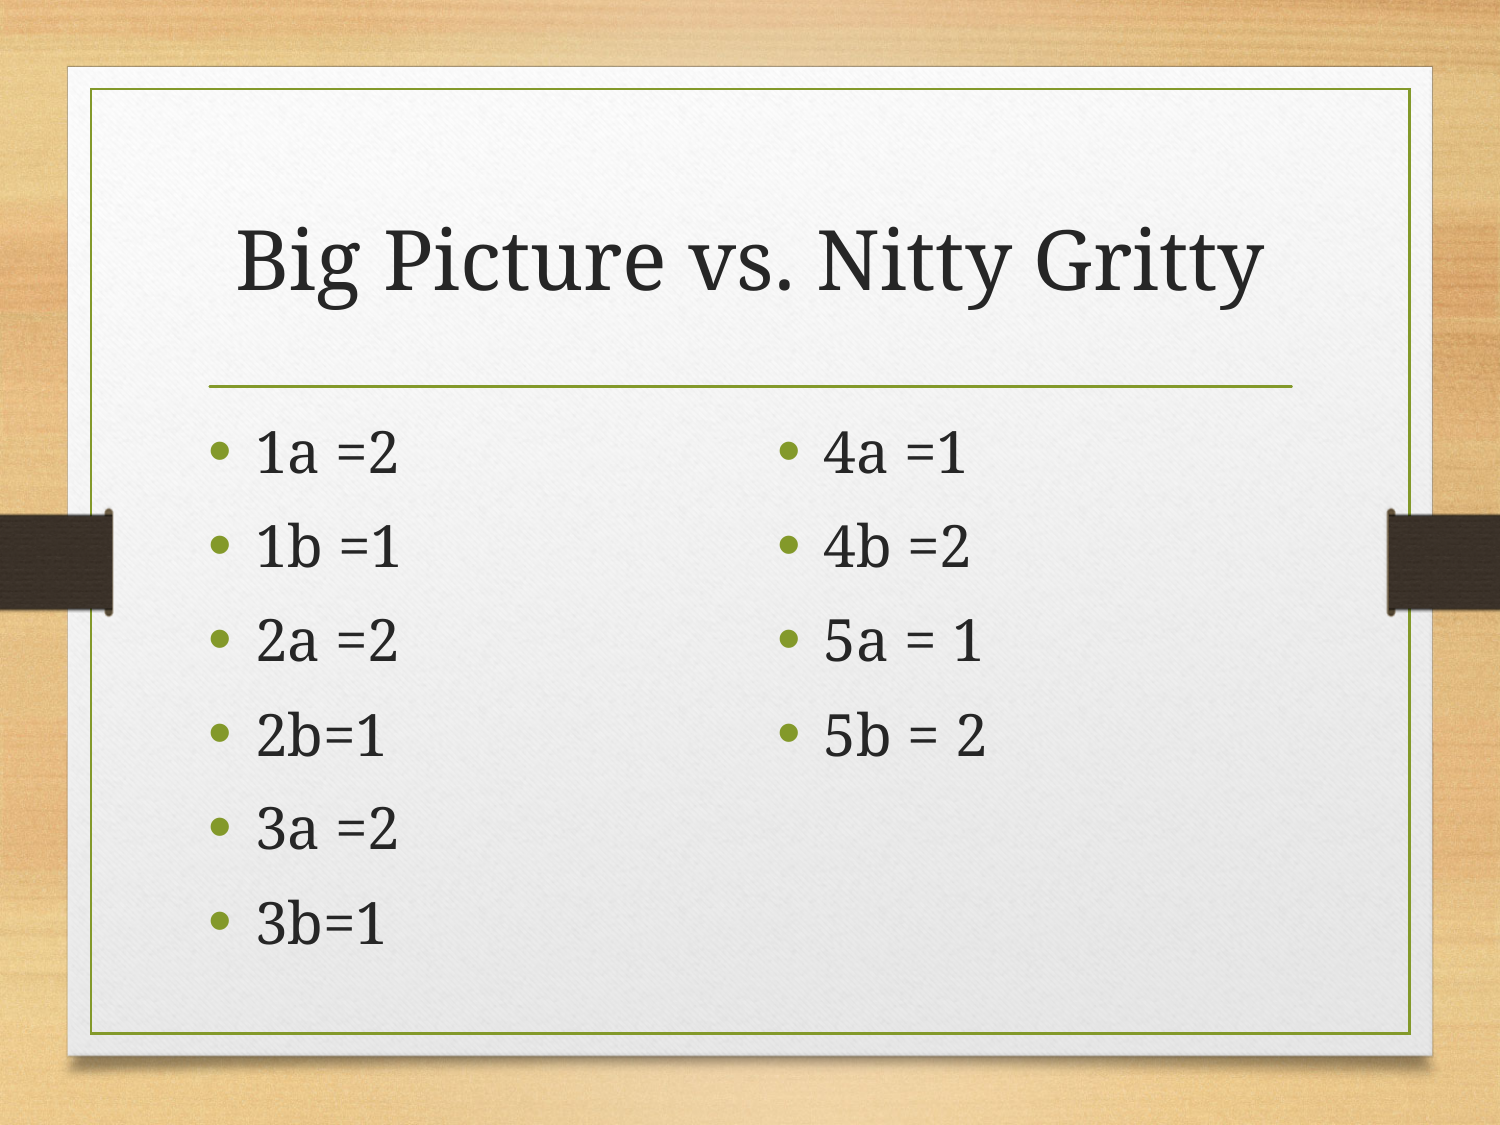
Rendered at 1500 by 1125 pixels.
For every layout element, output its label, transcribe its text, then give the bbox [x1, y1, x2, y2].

title Big Picture vs. Nitty Gritty [193, 150, 1309, 365]
picture [0, 0, 1500, 1125]
list 4a =1 4b =2 5a = 1 5b = 2 [761, 408, 1310, 974]
list 1a =2 1b =1 2a =2 2b=1 3a =2 3b=1 [193, 408, 741, 974]
